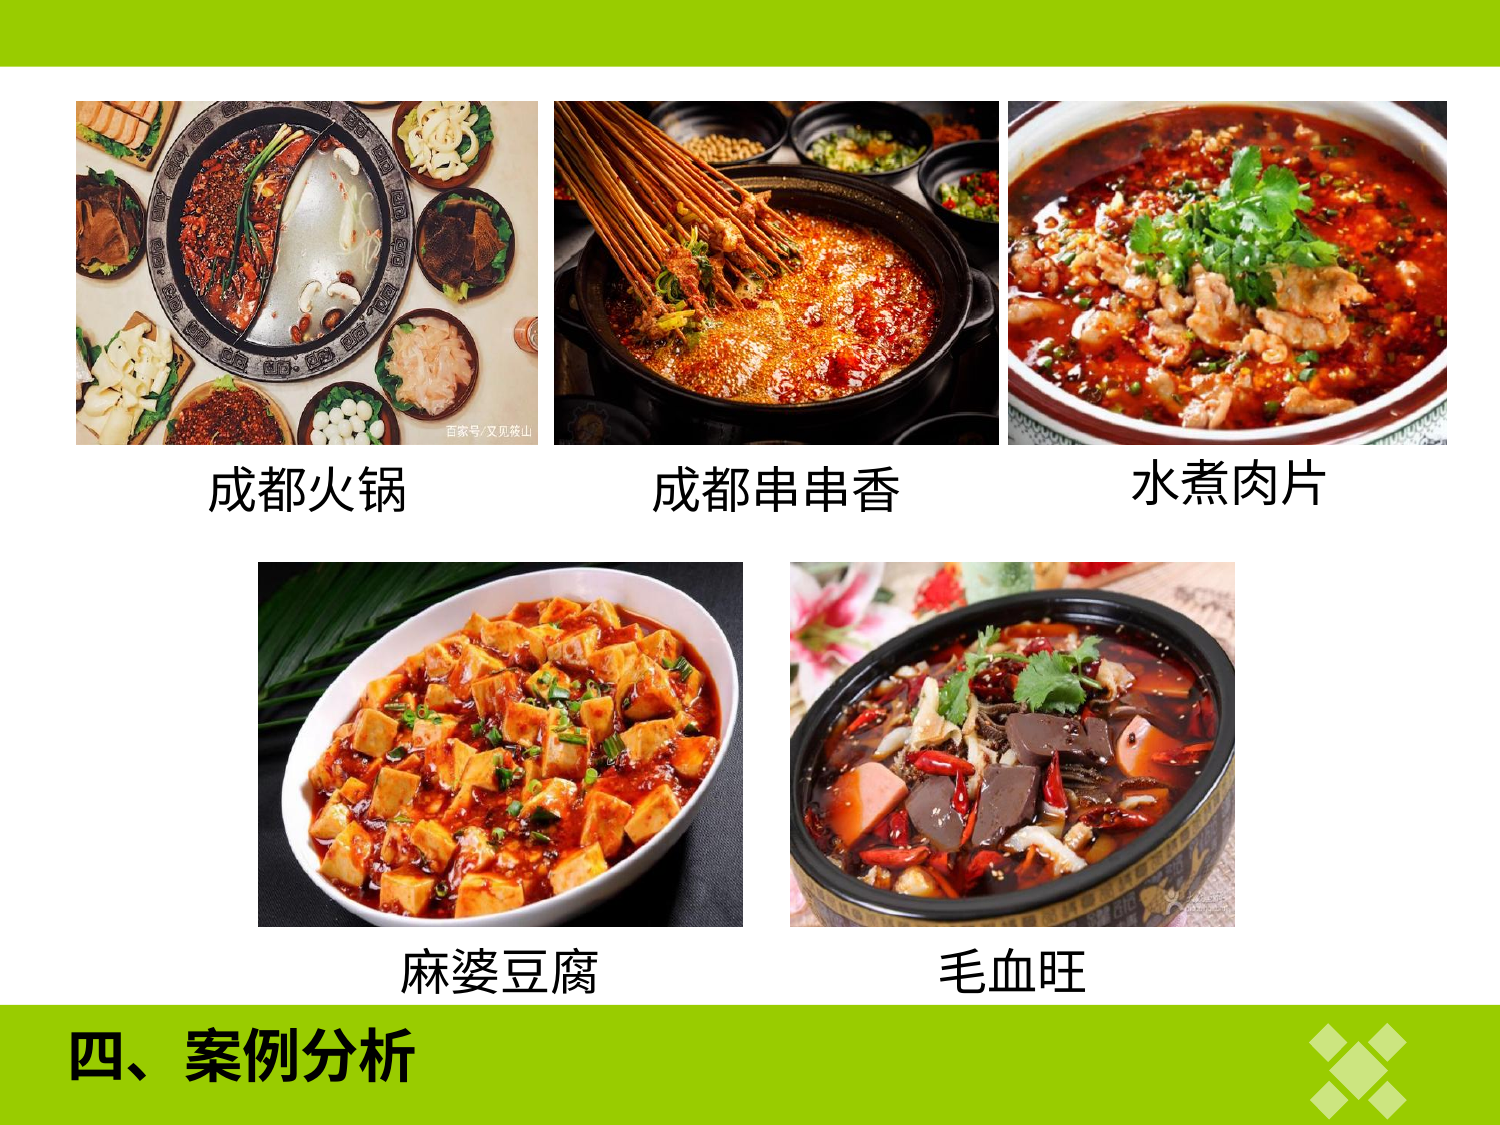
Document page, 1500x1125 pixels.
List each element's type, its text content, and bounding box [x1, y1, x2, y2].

picture [76, 101, 538, 445]
text_box 四、案例分析 [53, 1011, 1258, 1097]
text_box 毛血旺 [790, 934, 1235, 1008]
picture [258, 562, 744, 927]
picture [789, 562, 1235, 927]
text_box 成都串串香 [554, 453, 999, 527]
text_box 麻婆豆腐 [258, 934, 743, 1008]
text_box 成都火锅 [76, 452, 538, 527]
picture [554, 101, 999, 445]
picture [1008, 101, 1448, 445]
text_box 水煮肉片 [1014, 453, 1447, 519]
